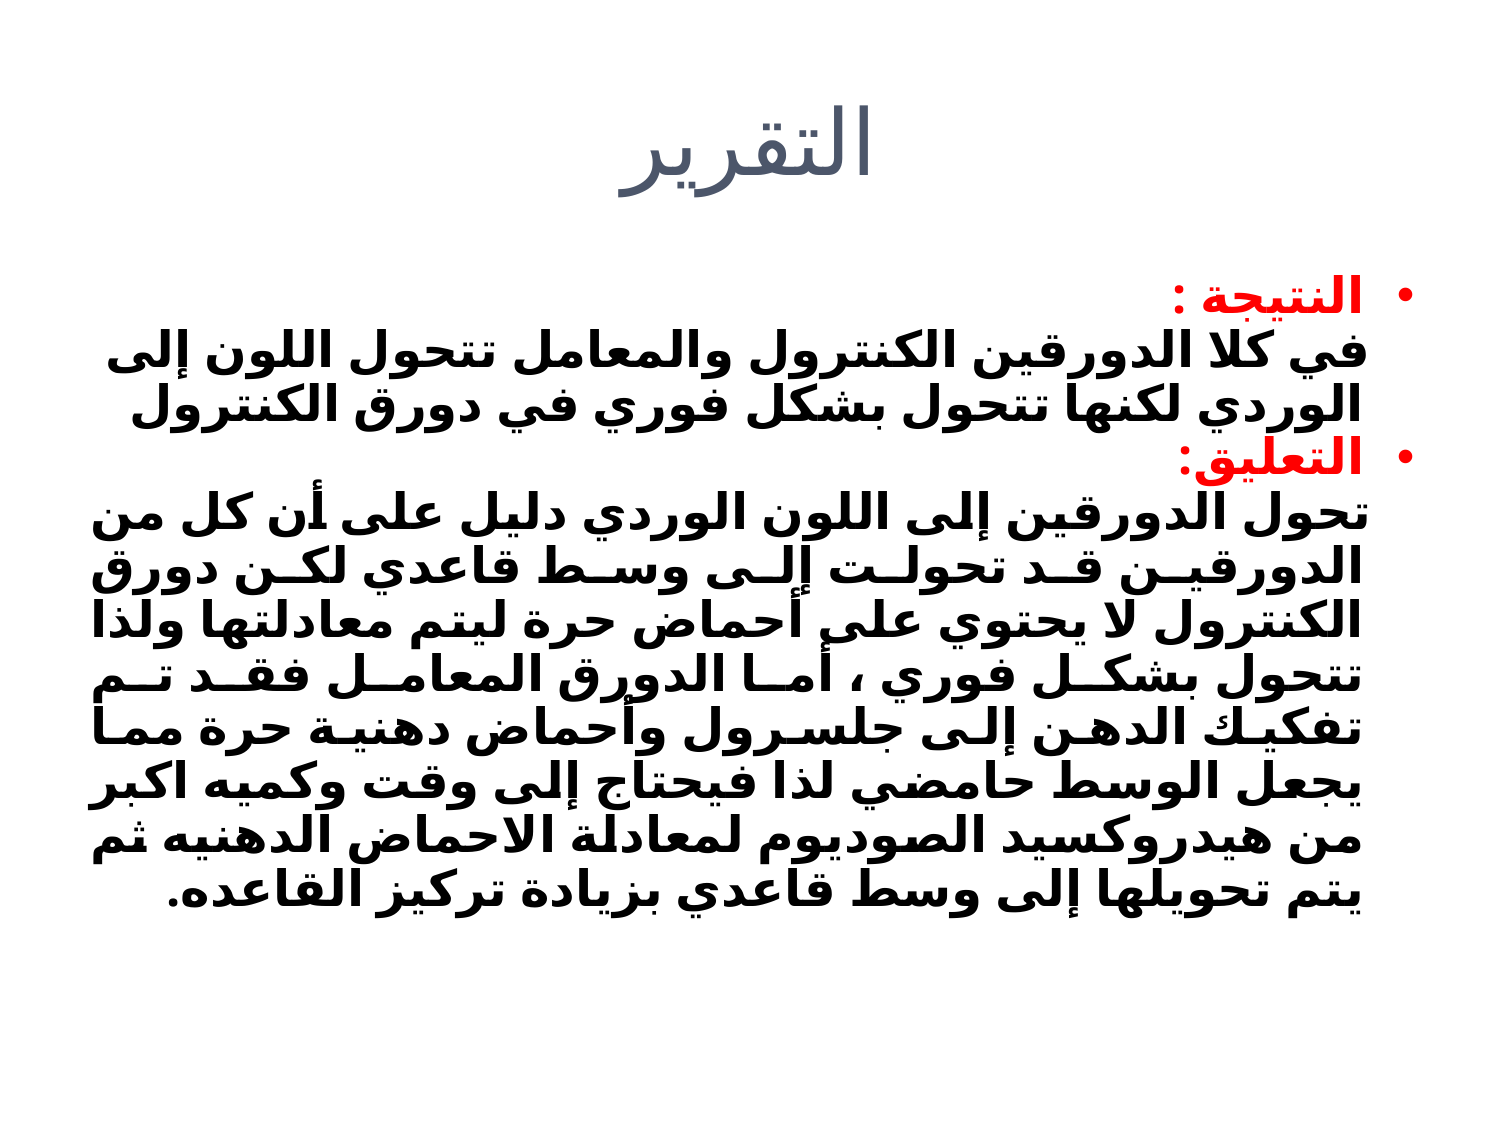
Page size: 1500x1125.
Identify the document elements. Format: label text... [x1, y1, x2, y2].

list النتيجة : في كلا الدورقين الكنترول والمعامل تتحول اللون إلى الوردي لكنها تتحول بشكل فوري في دورق الكنترول التعليق: تحول الدورقين إلى اللون الوردي دليل على أن كل من الدورقين قد تحولت إلى وسط قاعدي لكن دورق الكنترول لا يحتوي على أحماض حرة ليتم معادلتها ولذا تتحول بشكل فوري ، أما الدورق المعامل فقد تم تفكيك الدهن إلى جلسرول وأحماض دهنية حرة مما يجعل الوسط حامضي لذا فيحتاج إلى وقت وكميه اكبر من هيدروكسيد الصوديوم لمعادلة الاحماض الدهنيه ثم يتم تحويلها إلى وسط قاعدي بزيادة تركيز القاعده. [75, 262, 1425, 1005]
title التقرير [75, 45, 1425, 233]
